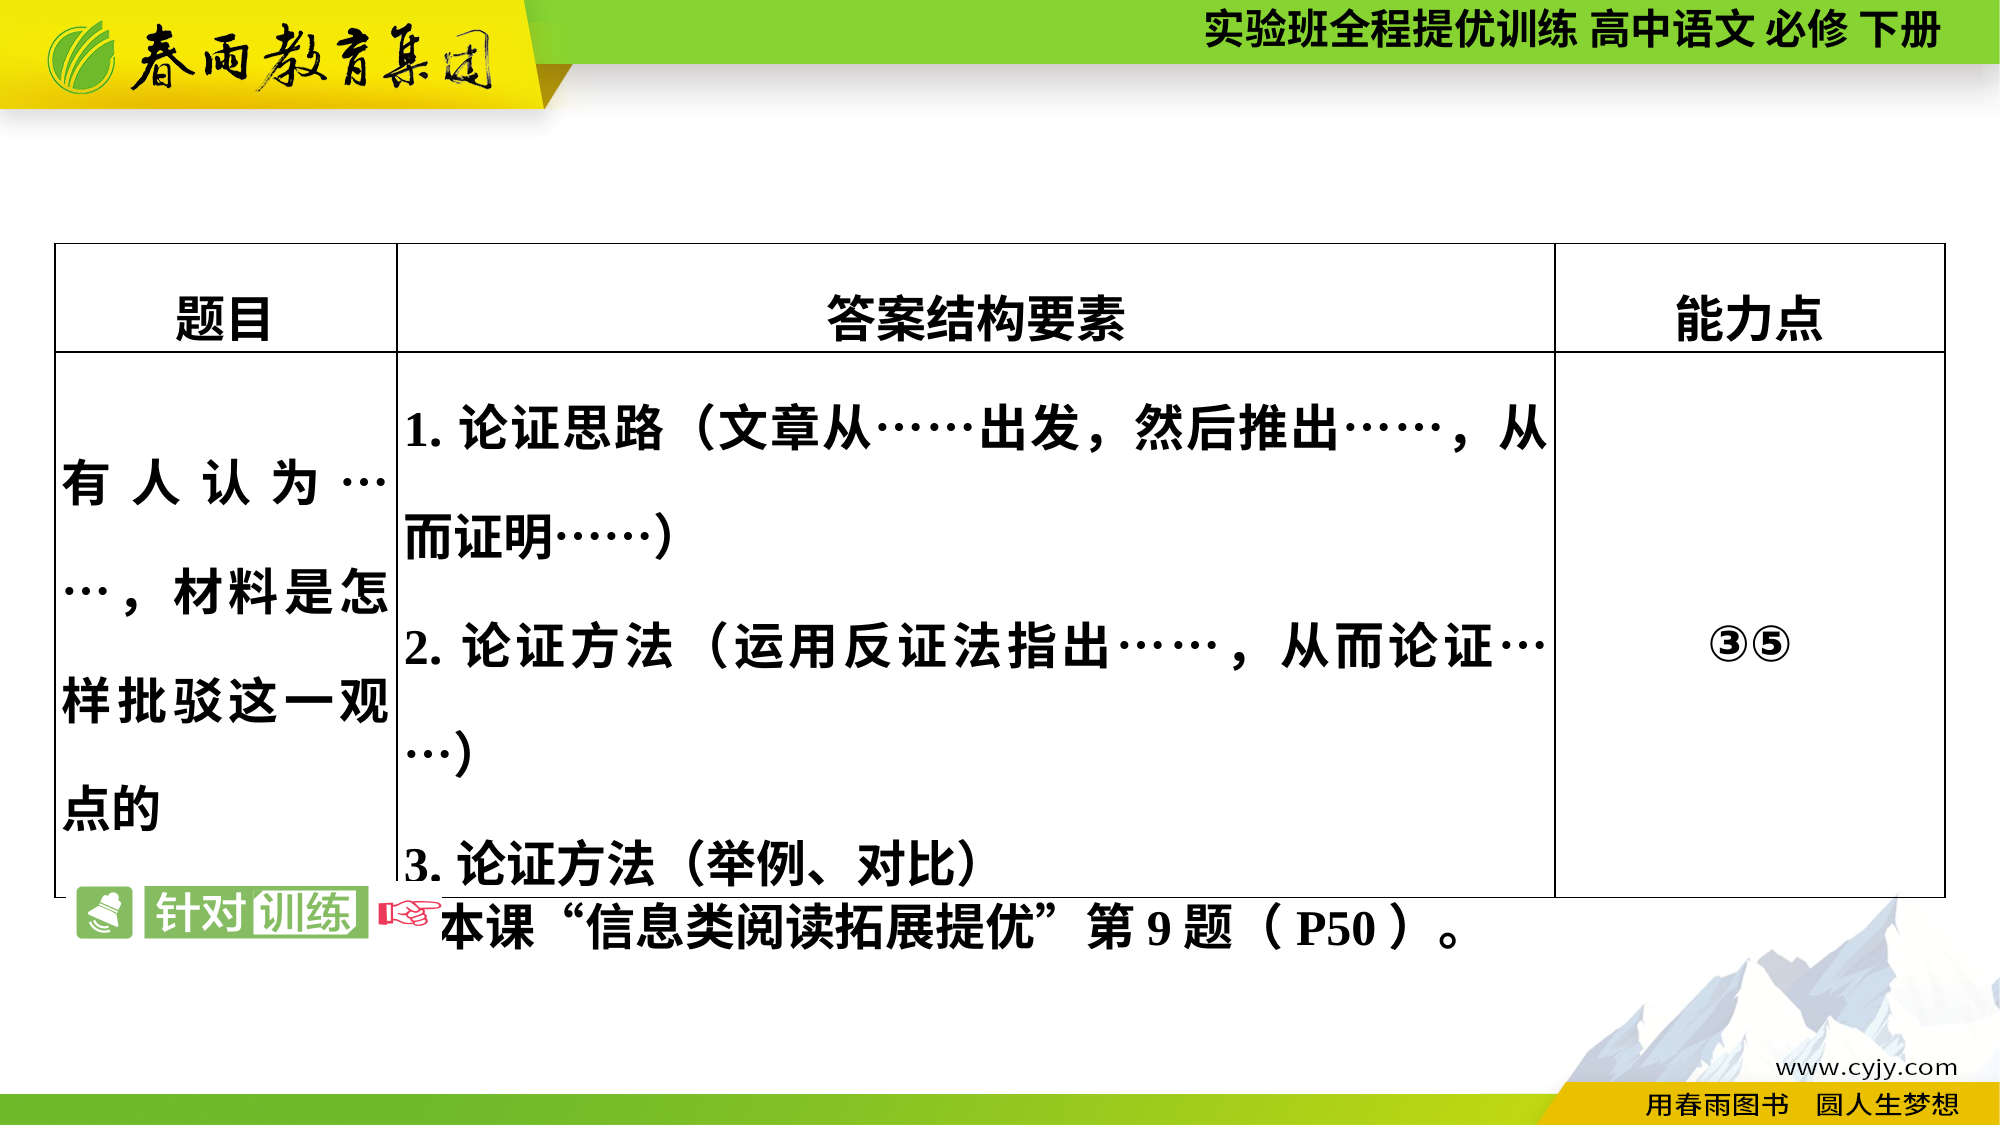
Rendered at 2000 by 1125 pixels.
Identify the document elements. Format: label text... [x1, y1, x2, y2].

table_header 能力点 [1556, 244, 1944, 351]
table_cell 有人认为……，材料是怎样批驳这一观点的 [56, 353, 396, 897]
table_header 答案结构要素 [398, 244, 1554, 351]
table_cell 1.论证思路（文章从……出发，然后推出……，从而证明……） 2.论证方法（运用反证法指出……，从而论证……） 3.论证方法（举例、对比） [398, 353, 1554, 858]
table_header 题目 [56, 244, 396, 351]
list 本课“信息类阅读拓展提优”第9题（P50）。 [59, 858, 1944, 965]
picture [0, 0, 2000, 1125]
table_cell ③⑤ [1556, 353, 1944, 858]
